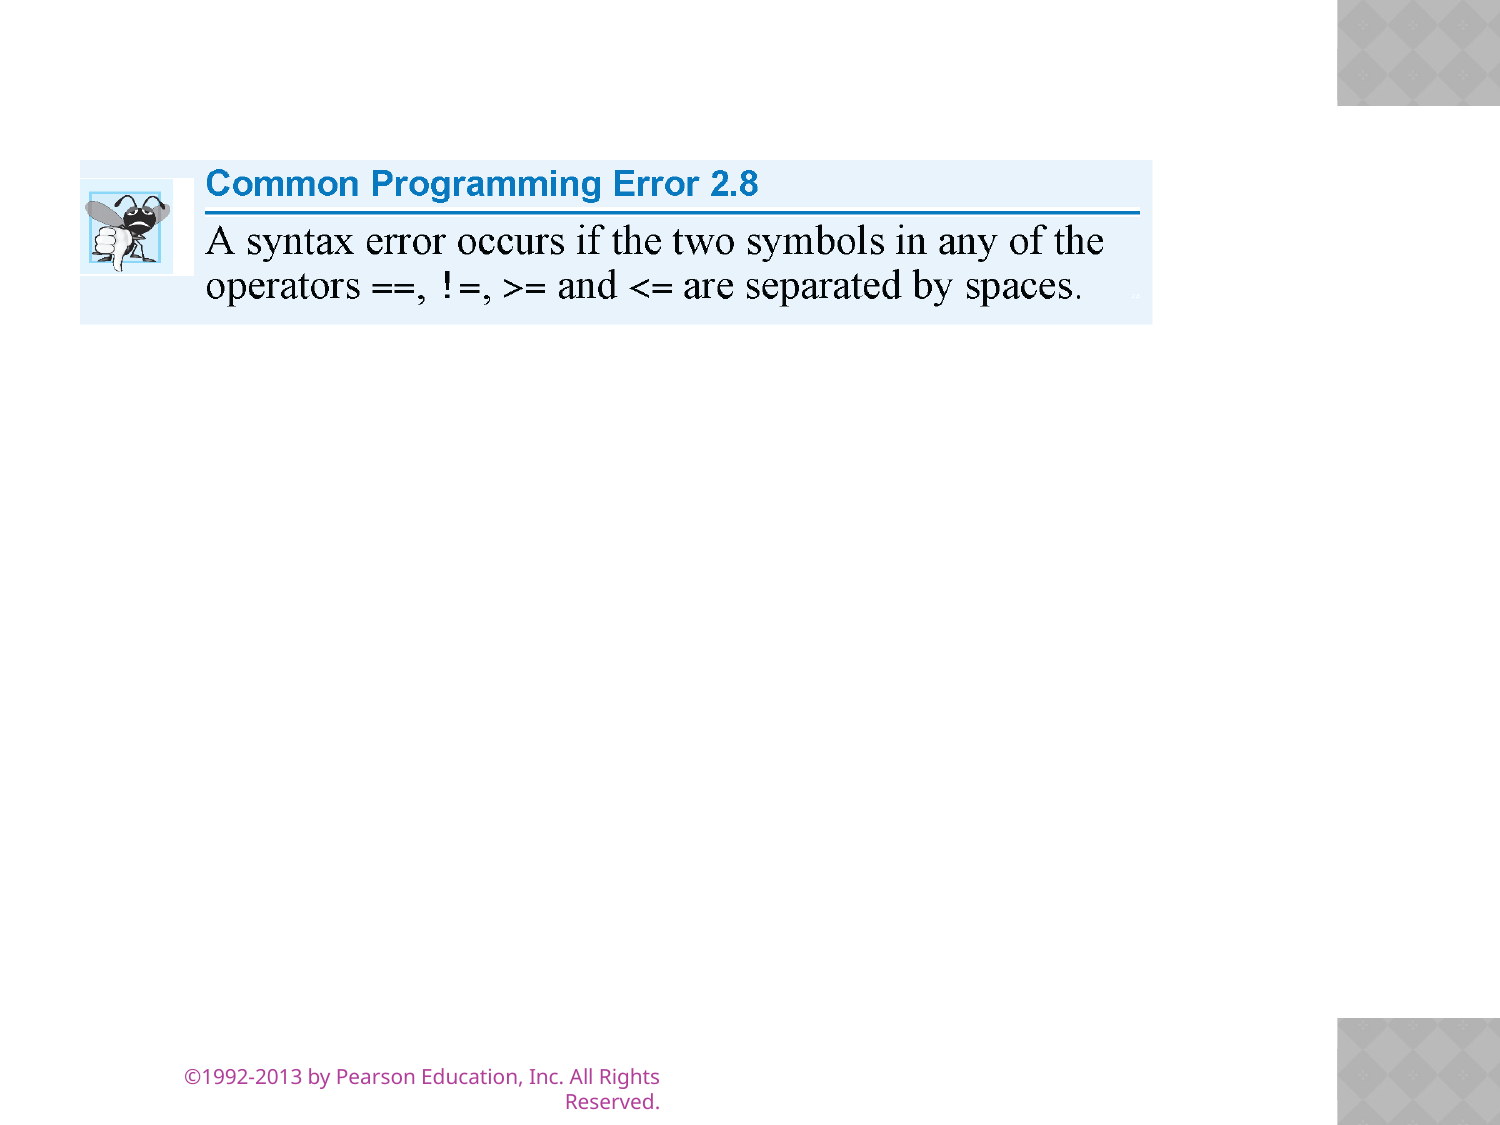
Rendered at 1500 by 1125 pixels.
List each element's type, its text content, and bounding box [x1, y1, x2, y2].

footer ©1992-2013 by Pearson Education, Inc. All Rights Reserved. [75, 1075, 675, 1114]
picture [0, 106, 1500, 1019]
